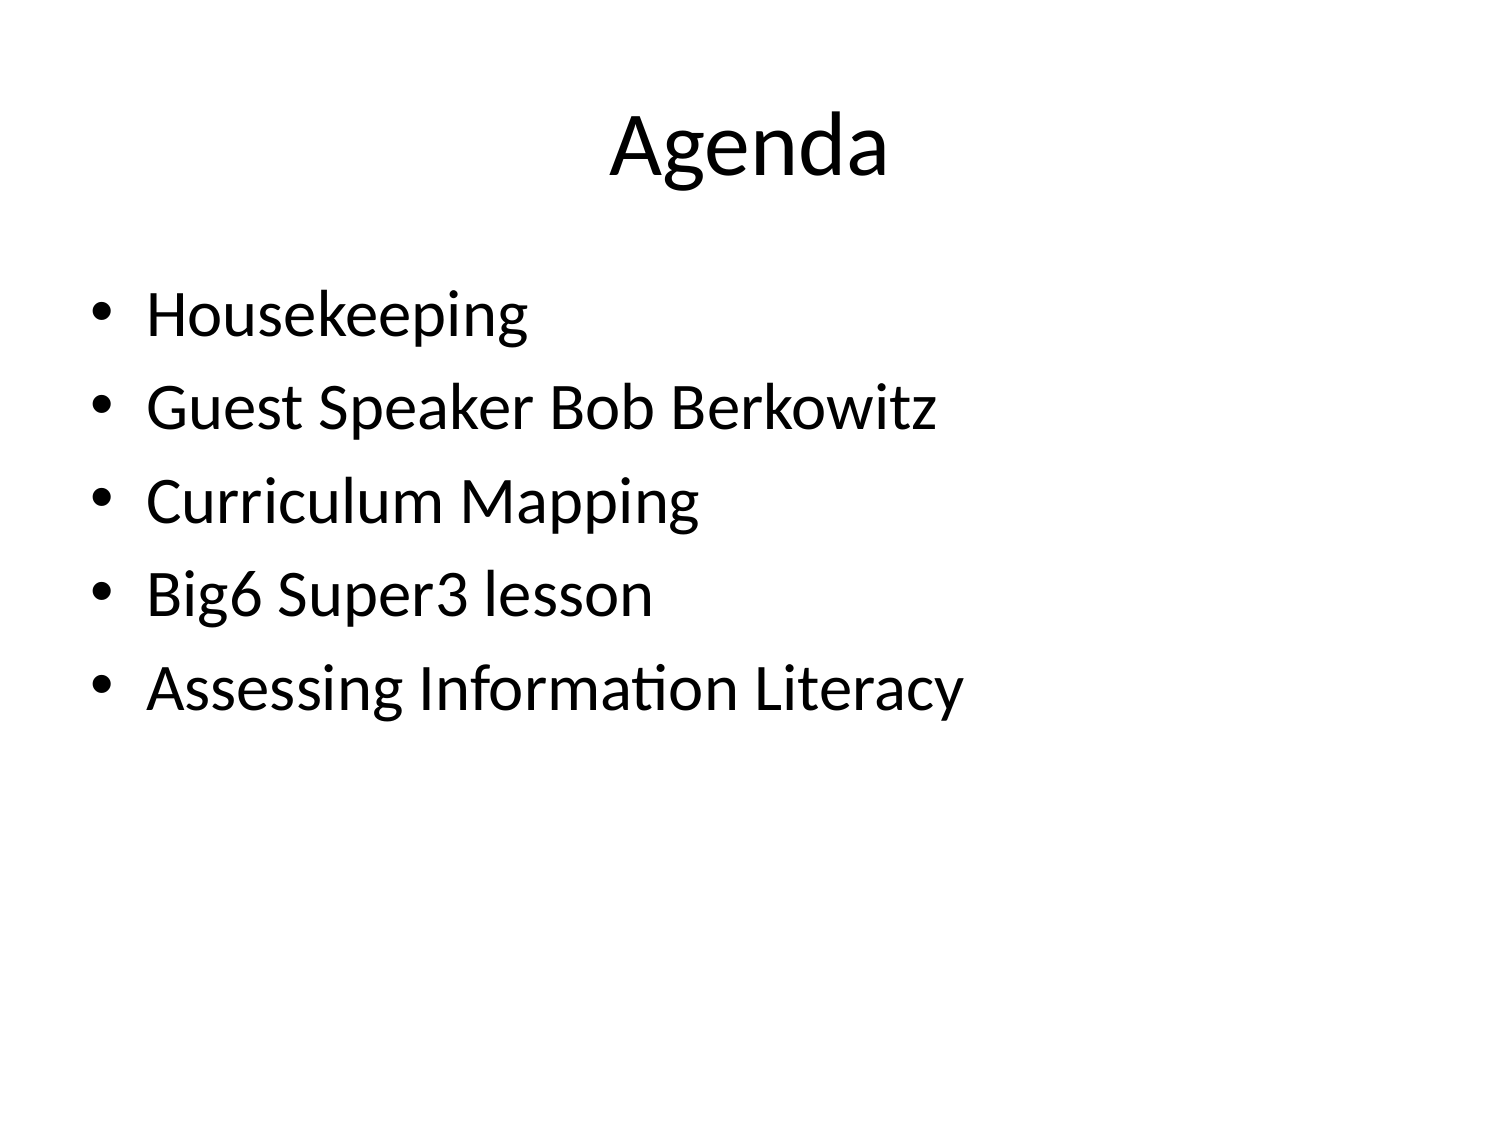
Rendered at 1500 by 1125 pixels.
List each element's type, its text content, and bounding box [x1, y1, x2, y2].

title Agenda [75, 45, 1425, 233]
list Housekeeping Guest Speaker Bob Berkowitz Curriculum Mapping Big6 Super3 lesson Assessing Information Literacy [75, 262, 1425, 1005]
